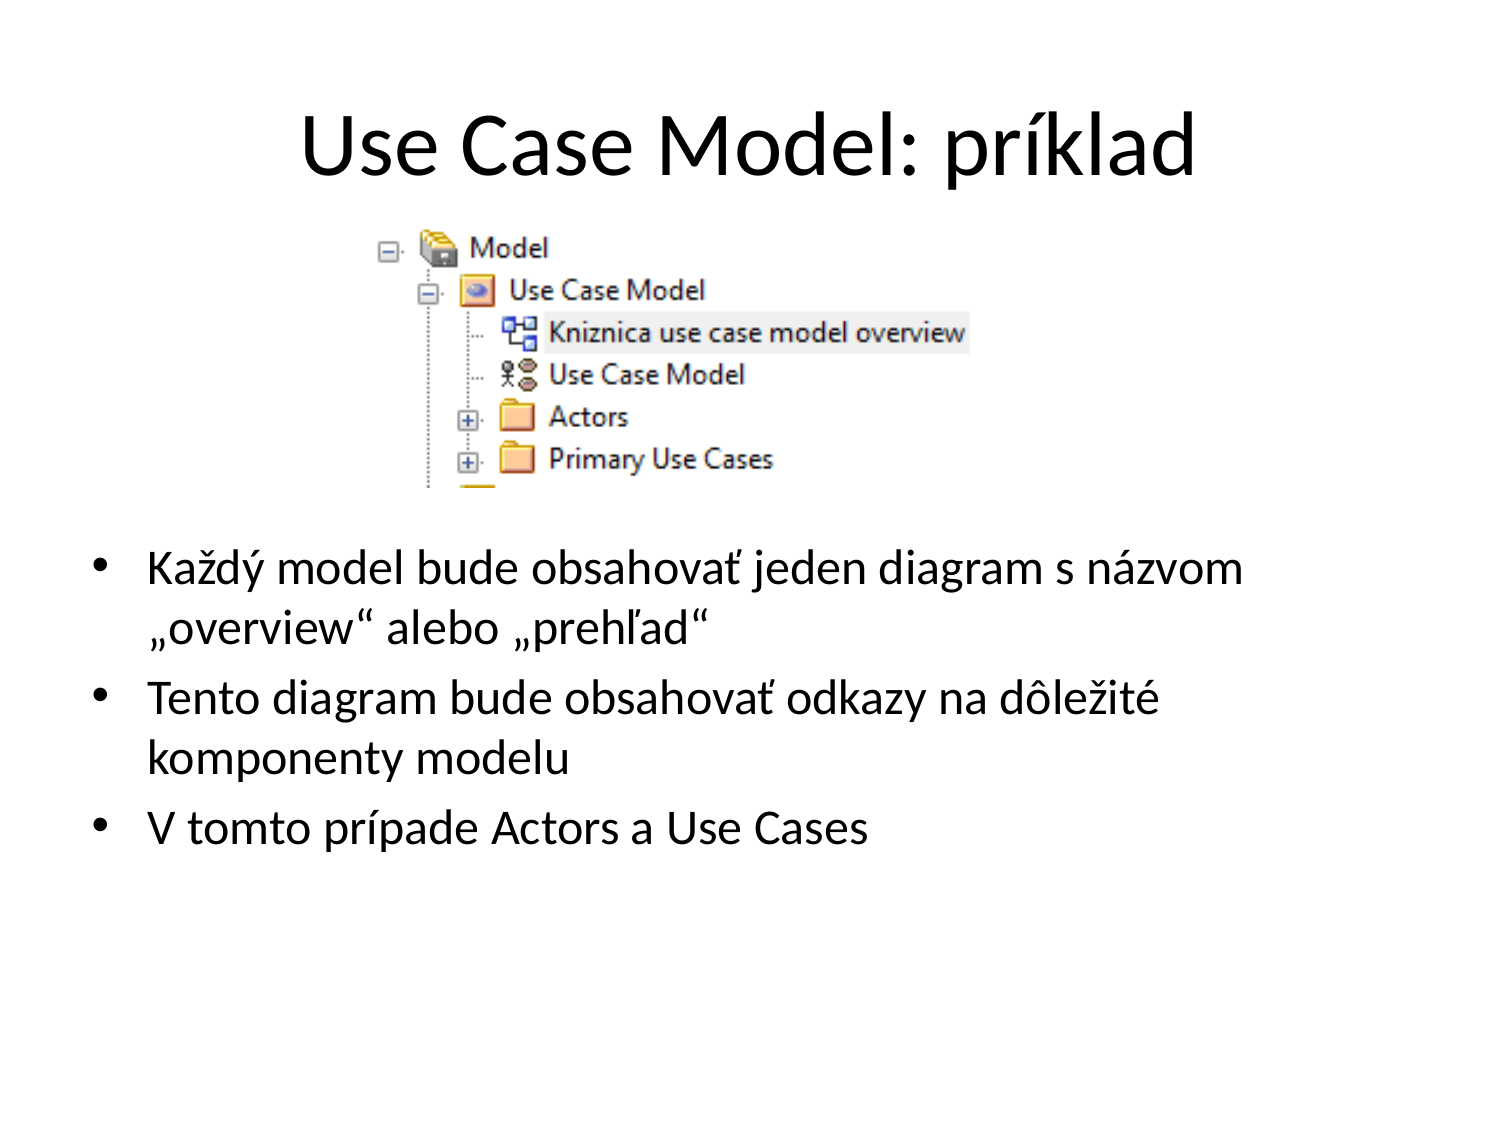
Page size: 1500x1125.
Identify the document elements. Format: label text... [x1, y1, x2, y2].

picture [359, 228, 1011, 489]
title Use Case Model: príklad [75, 45, 1425, 233]
list Každý model bude obsahovať jeden diagram s názvom „overview“ alebo „prehľad“ Tento diagram bude obsahovať odkazy na dôležité komponenty modelu V tomto prípade Actors a Use Cases [76, 527, 1425, 1005]
